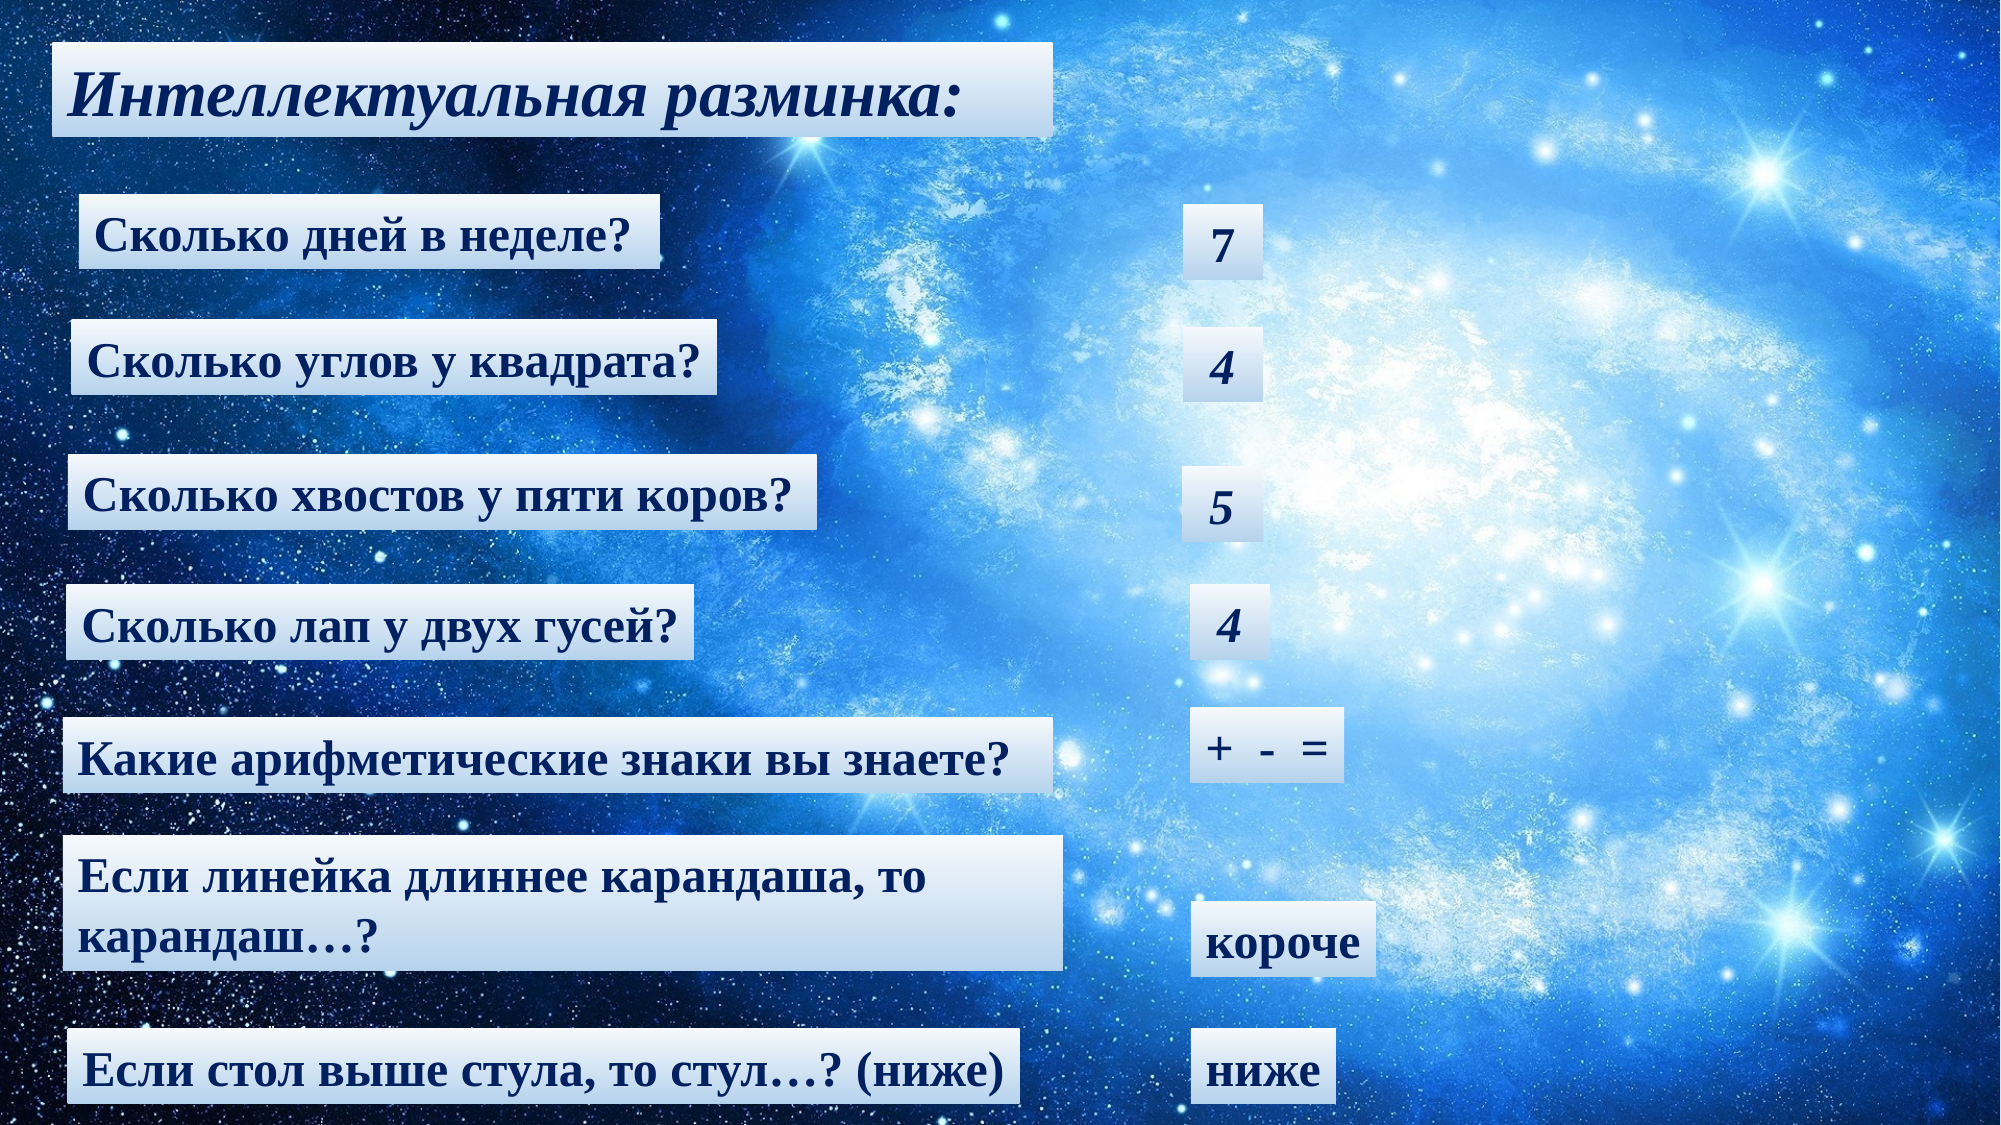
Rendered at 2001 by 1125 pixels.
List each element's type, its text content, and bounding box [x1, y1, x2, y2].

text_box короче [1190, 901, 1376, 977]
text_box Сколько хвостов у пяти коров? [67, 454, 817, 530]
text_box 5 [1182, 466, 1264, 542]
text_box Какие арифметические знаки вы знаете? [62, 717, 1053, 793]
text_box Сколько углов у квадрата? [71, 319, 717, 395]
text_box 4 [1183, 327, 1263, 402]
text_box + - = [1190, 707, 1345, 783]
text_box Сколько дней в неделе? [78, 194, 660, 269]
text_box 7 [1183, 204, 1263, 280]
picture [0, 0, 2001, 1125]
text_box Интеллектуальная разминка: [52, 42, 1053, 137]
text_box ниже [1190, 1028, 1336, 1104]
text_box Если стол выше стула, то стул…? (ниже) [67, 1028, 1020, 1104]
text_box Если линейка длиннее карандаша, то карандаш…? [62, 835, 1063, 971]
text_box 4 [1190, 584, 1271, 660]
text_box Сколько лап у двух гусей? [66, 584, 694, 660]
